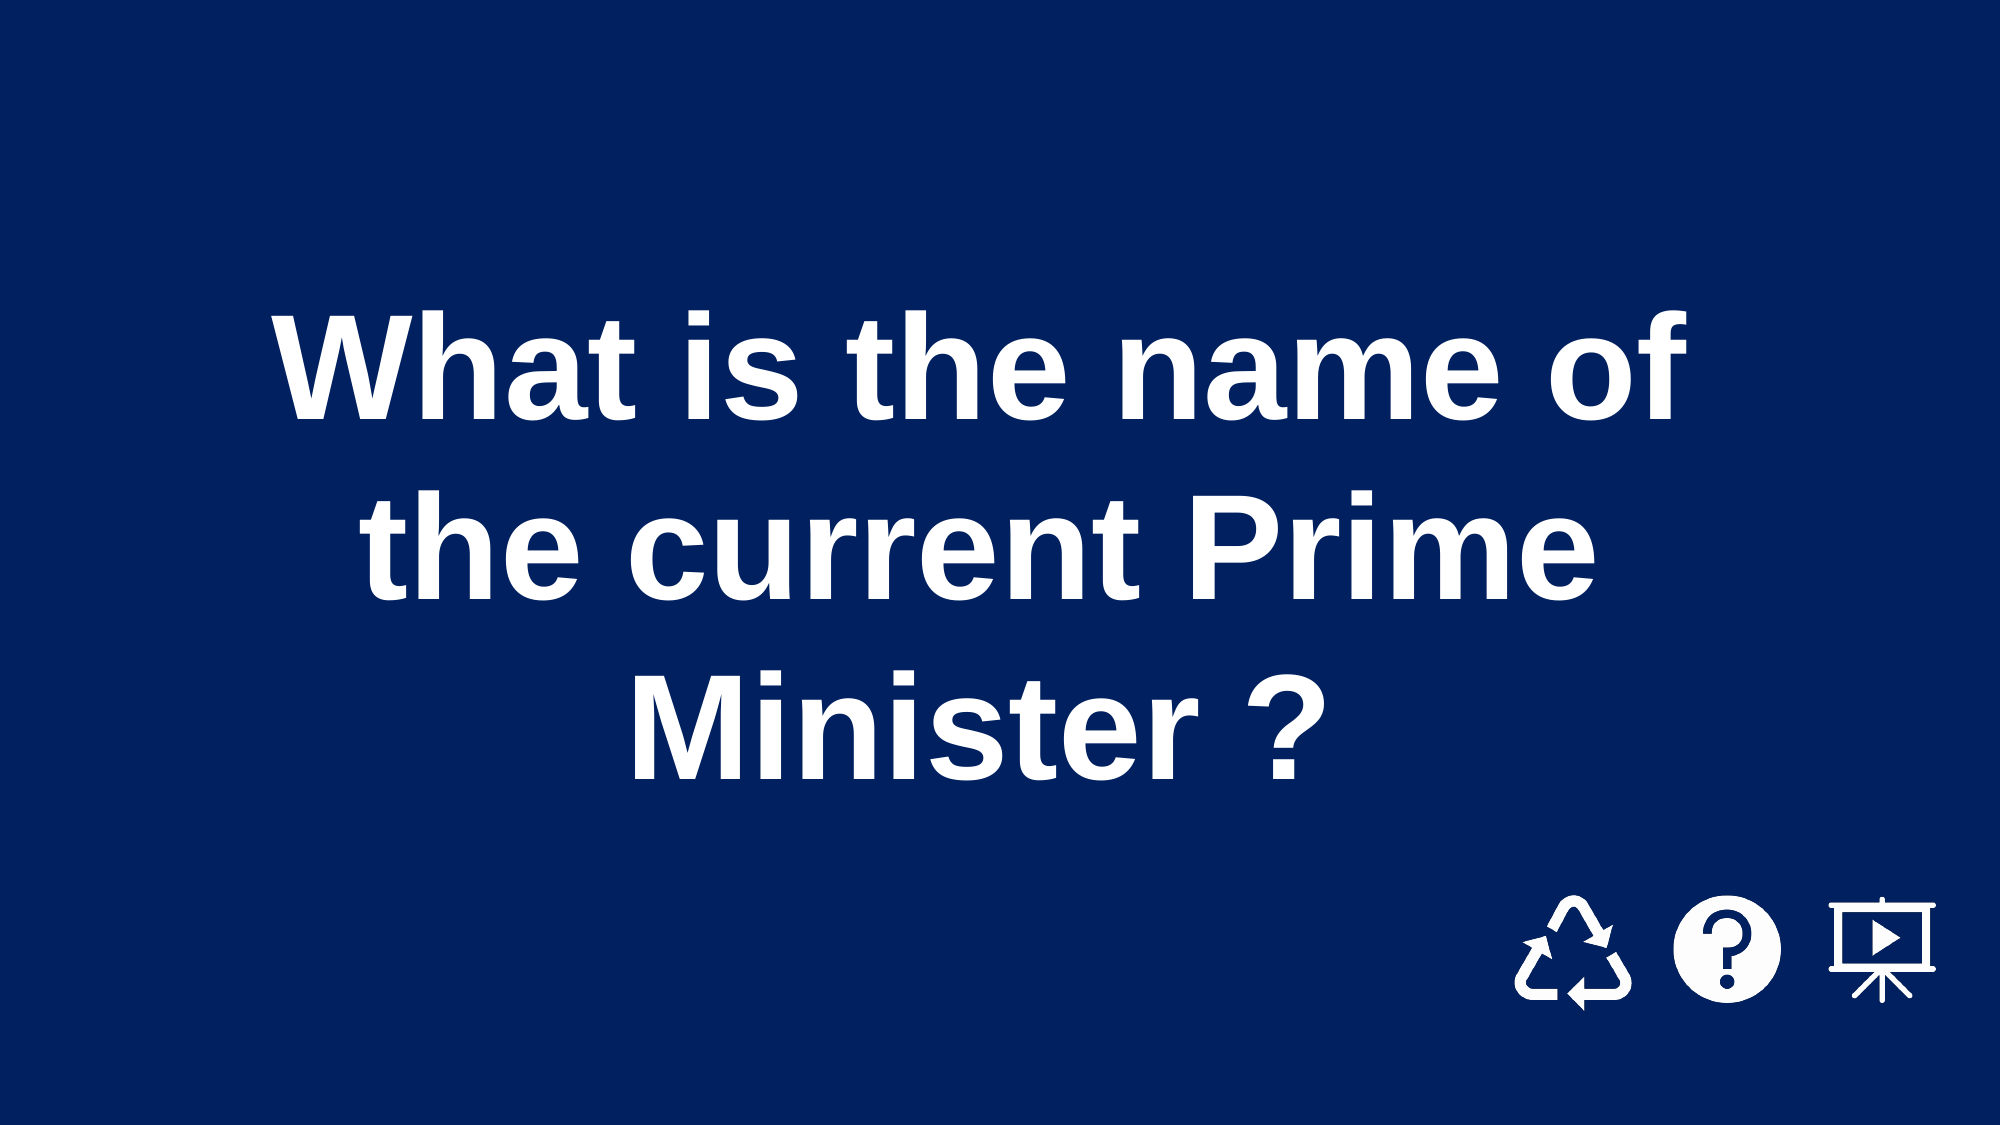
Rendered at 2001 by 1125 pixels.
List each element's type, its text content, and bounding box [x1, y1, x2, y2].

picture [1505, 885, 1641, 1021]
picture [1659, 881, 1795, 1017]
text_box What is the name of the current Prime Minister ? [136, 262, 1824, 818]
picture [1814, 881, 1950, 1017]
